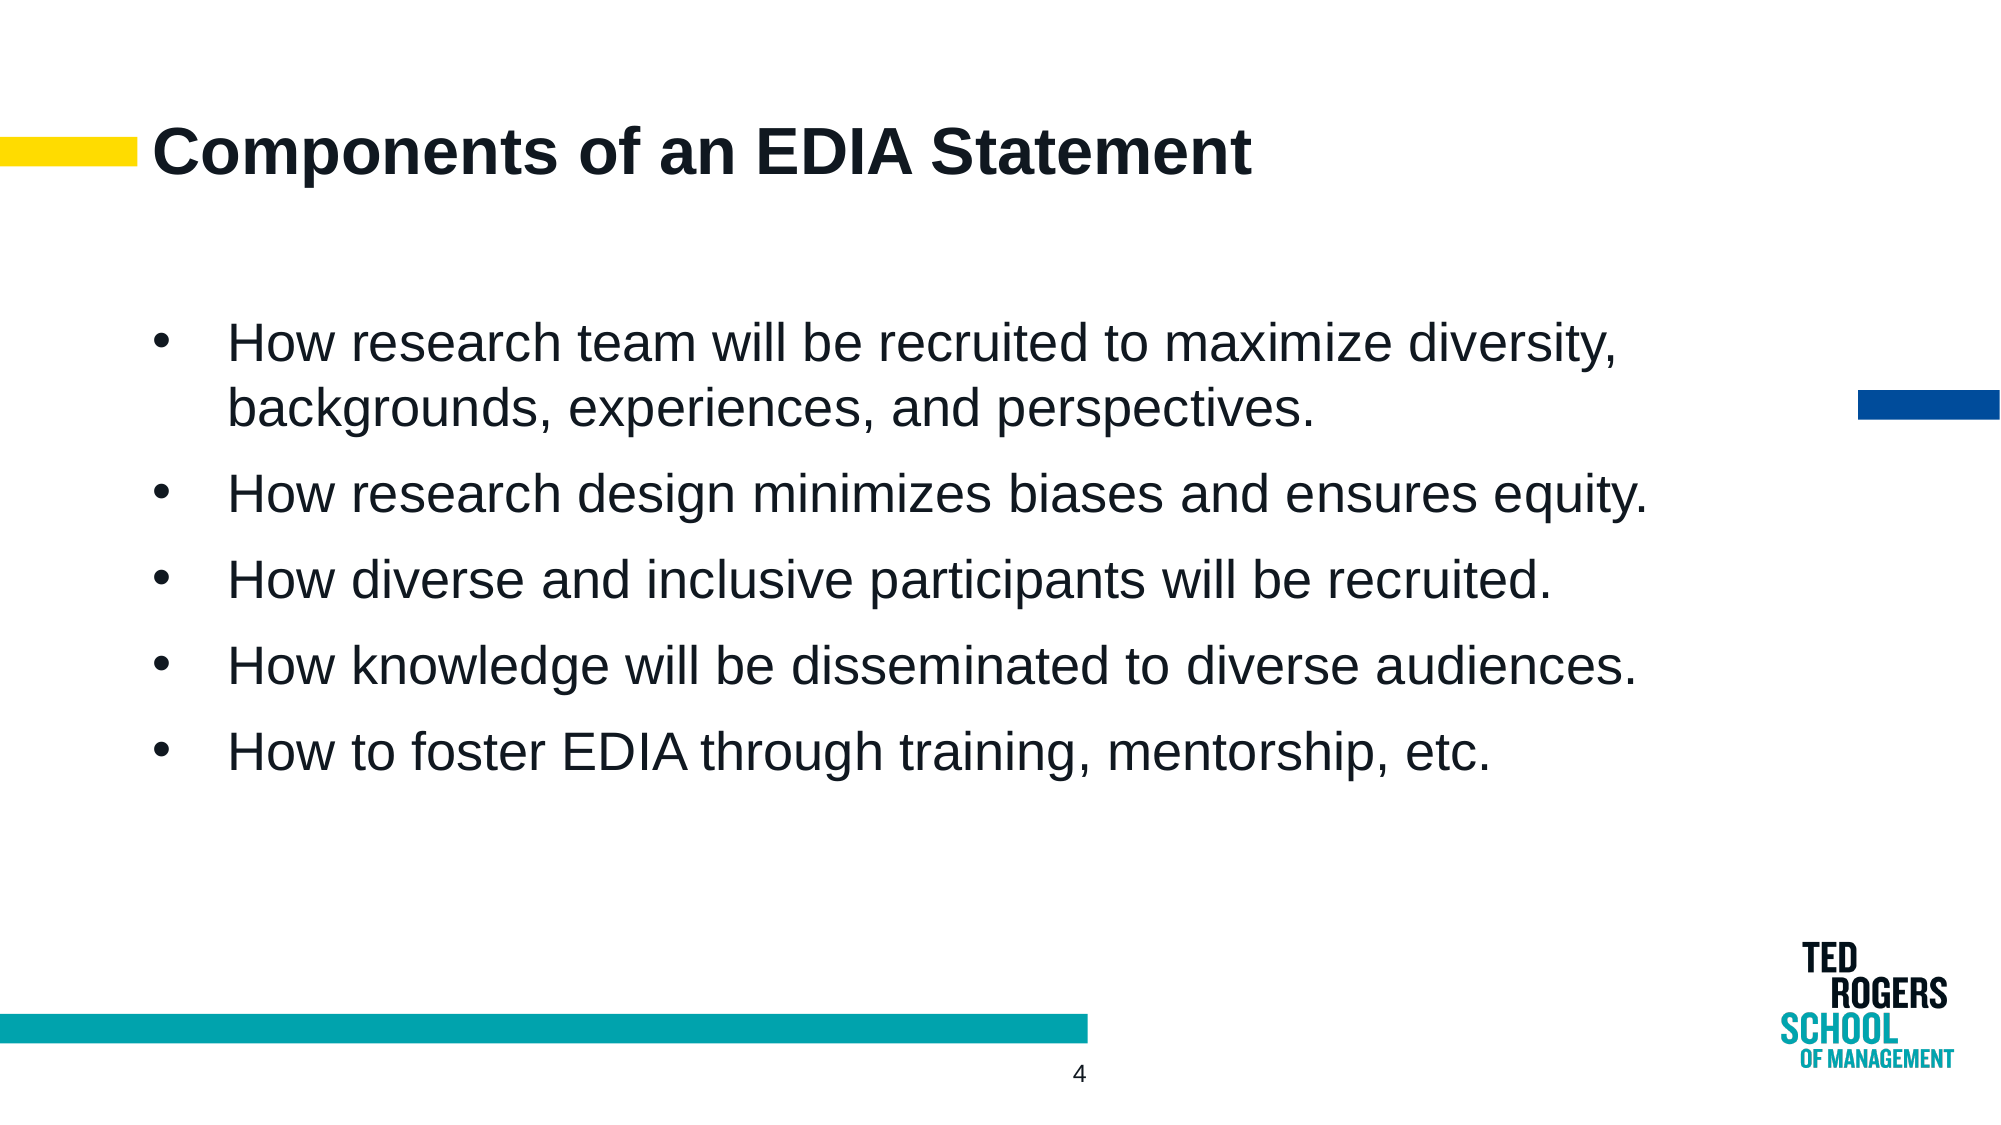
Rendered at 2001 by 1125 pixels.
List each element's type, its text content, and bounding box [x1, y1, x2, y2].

slide_number ‹#› [818, 1042, 1102, 1103]
list How research team will be recruited to maximize diversity, backgrounds, experiences, and perspectives. How research design minimizes biases and ensures equity. How diverse and inclusive participants will be recruited. How knowledge will be disseminated to diverse audiences. How to foster EDIA through training, mentorship, etc. [137, 299, 1700, 900]
title Components of an EDIA Statement [137, 44, 1700, 262]
picture [1730, 893, 2001, 1125]
